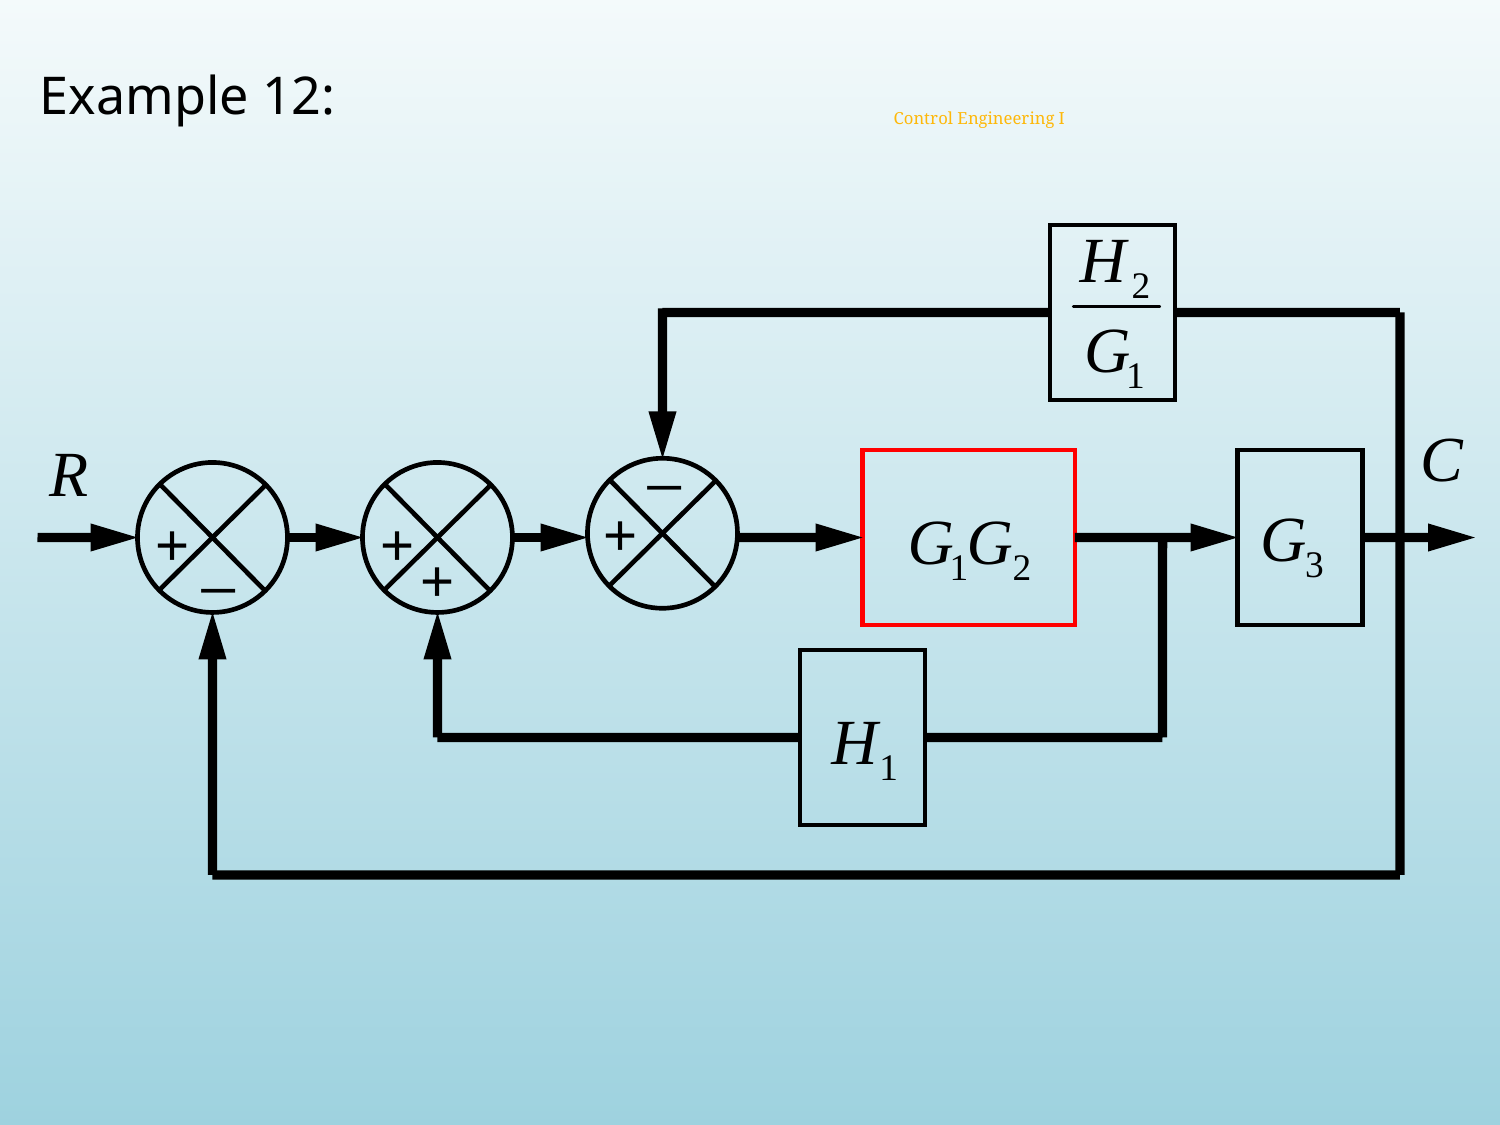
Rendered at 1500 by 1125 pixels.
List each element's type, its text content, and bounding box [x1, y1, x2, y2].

footer Control Engineering I [862, 100, 1080, 176]
text_box [600, 467, 738, 609]
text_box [1252, 497, 1333, 595]
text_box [819, 699, 906, 792]
text_box [862, 450, 1075, 625]
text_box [37, 437, 102, 508]
text_box [37, 531, 130, 544]
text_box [1062, 220, 1175, 404]
text_box [1237, 450, 1363, 625]
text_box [899, 499, 1045, 592]
text_box [1163, 531, 1238, 544]
text_box [800, 650, 925, 825]
text_box [518, 531, 588, 544]
text_box [601, 464, 633, 489]
text_box [206, 624, 219, 874]
text_box [656, 308, 669, 459]
text_box [431, 630, 444, 738]
text_box [1050, 224, 1057, 400]
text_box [137, 462, 288, 613]
text_box + [589, 489, 654, 575]
text_box [737, 531, 863, 544]
title Example 12: [24, 0, 1475, 188]
text_box _ [633, 412, 698, 498]
text_box [1401, 531, 1475, 544]
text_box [1412, 422, 1477, 498]
text_box [293, 531, 355, 544]
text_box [362, 462, 513, 621]
